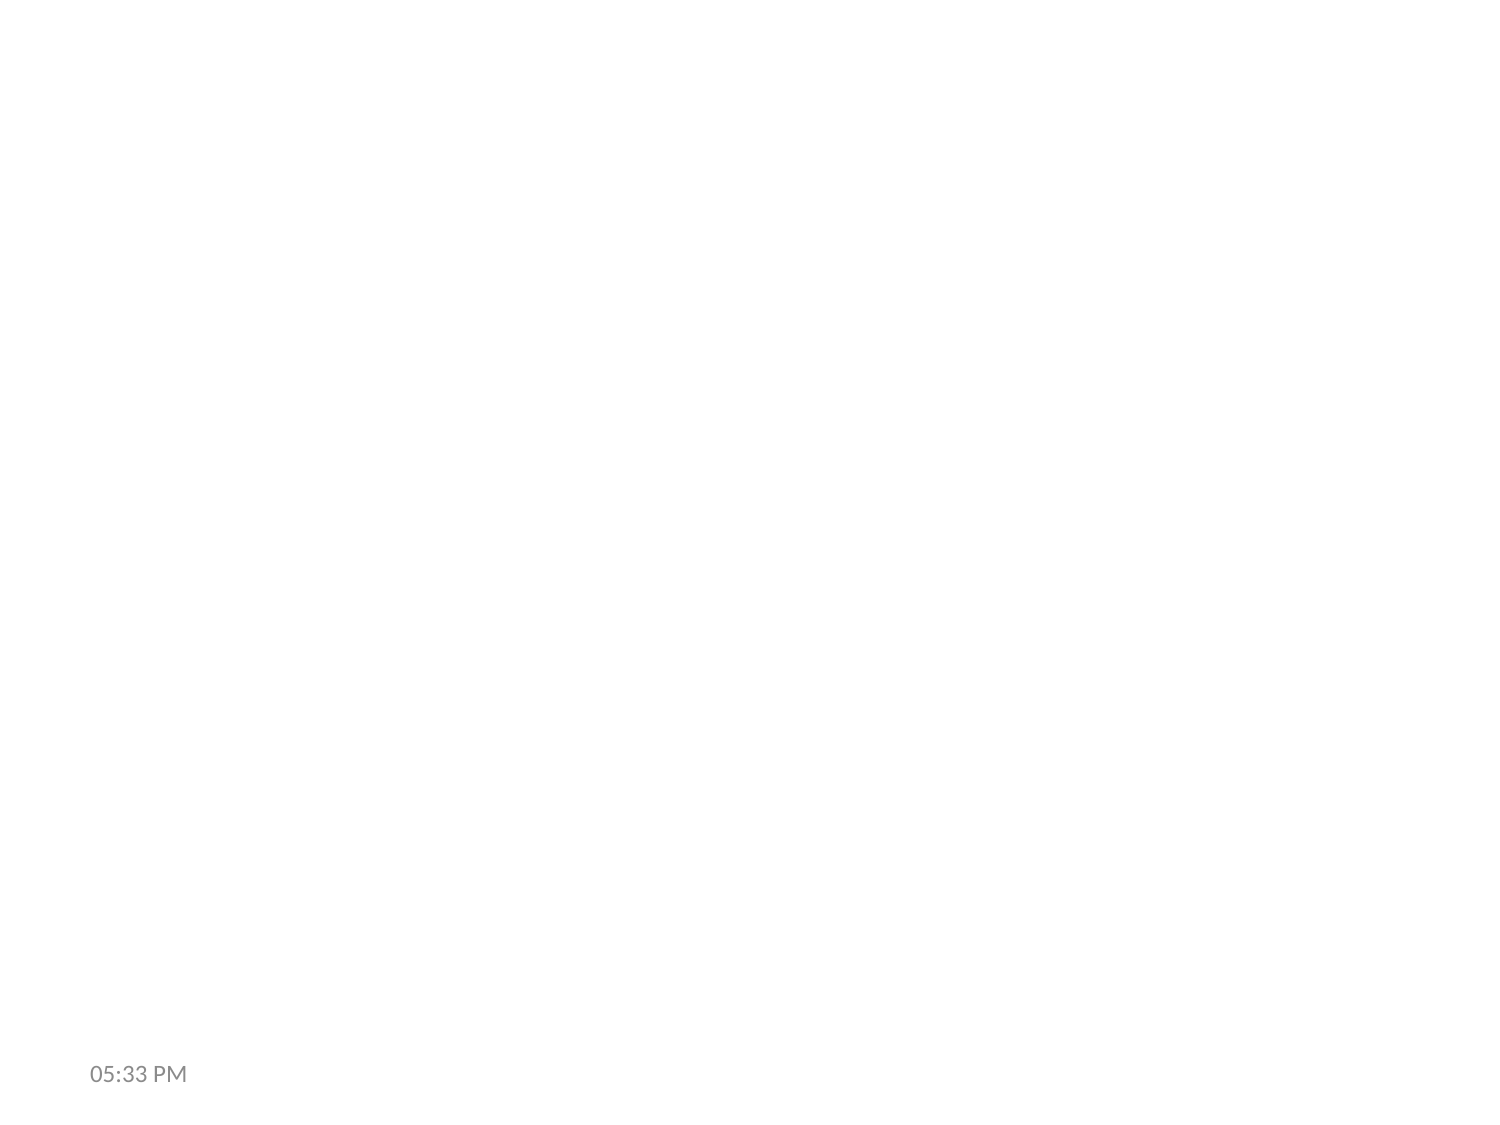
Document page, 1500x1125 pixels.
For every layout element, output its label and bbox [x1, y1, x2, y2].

slide_number [75, 1042, 425, 1103]
